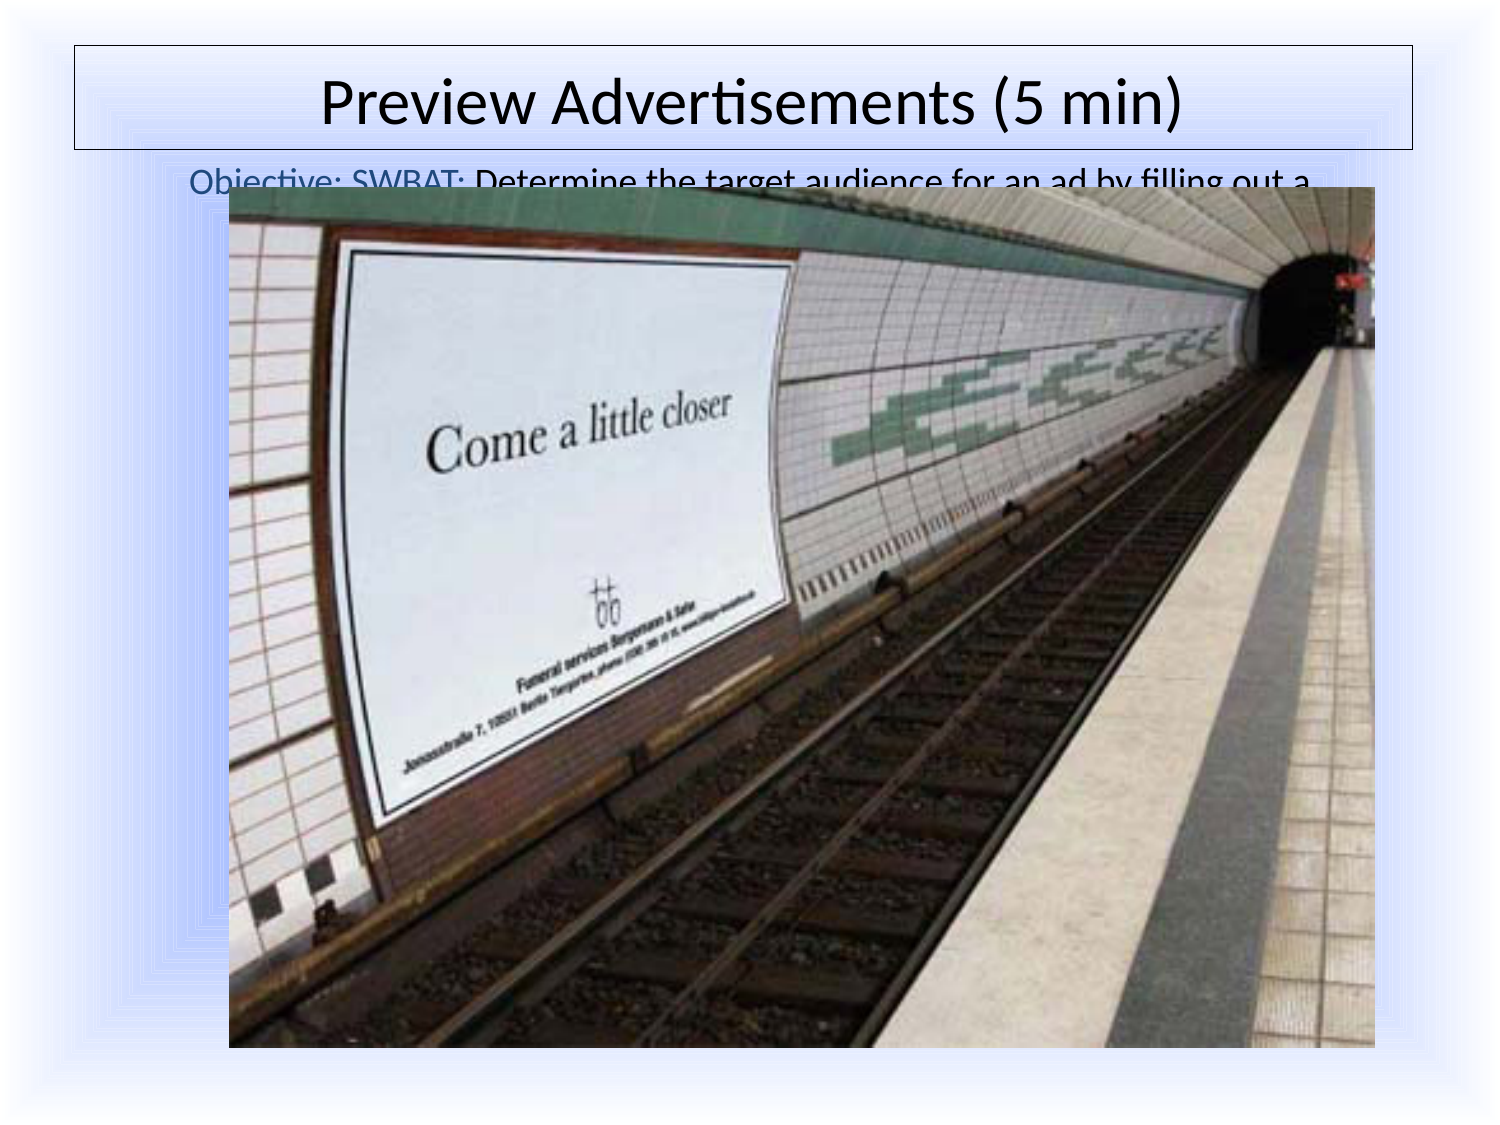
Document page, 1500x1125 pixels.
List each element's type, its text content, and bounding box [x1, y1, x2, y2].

text_box Objective: SWBAT: Determine the target audience for an ad by filling out a worksheet [70, 149, 1413, 255]
picture [229, 187, 1376, 1048]
text_box Preview Advertisements (5 min) [74, 45, 1413, 149]
